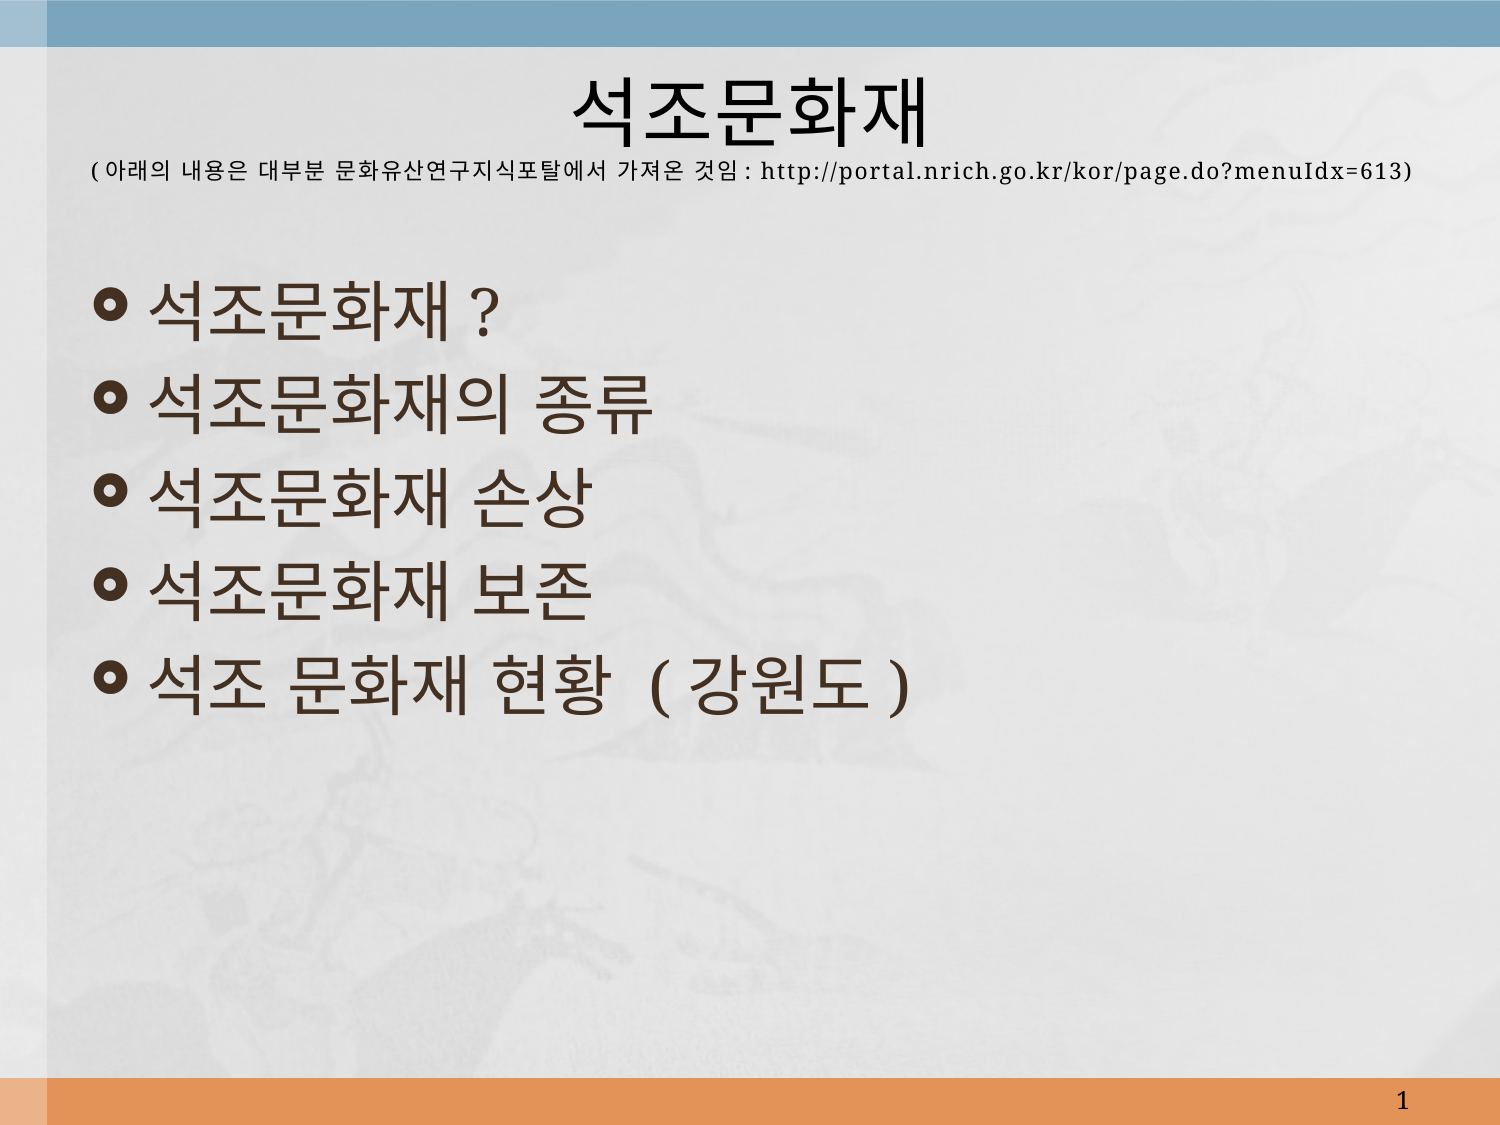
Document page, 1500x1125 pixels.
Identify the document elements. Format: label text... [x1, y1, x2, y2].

list 석조문화재? 석조문화재의 종류 석조문화재 손상 석조문화재 보존 석조 문화재 현황 (강원도) [75, 262, 1425, 1005]
slide_number 1 [1074, 1078, 1425, 1125]
title 석조문화재 (아래의 내용은 대부분 문화유산연구지식포탈에서 가져온 것임: http://portal.nrich.go.kr/kor/page.do?menuIdx=613) [49, 46, 1454, 202]
